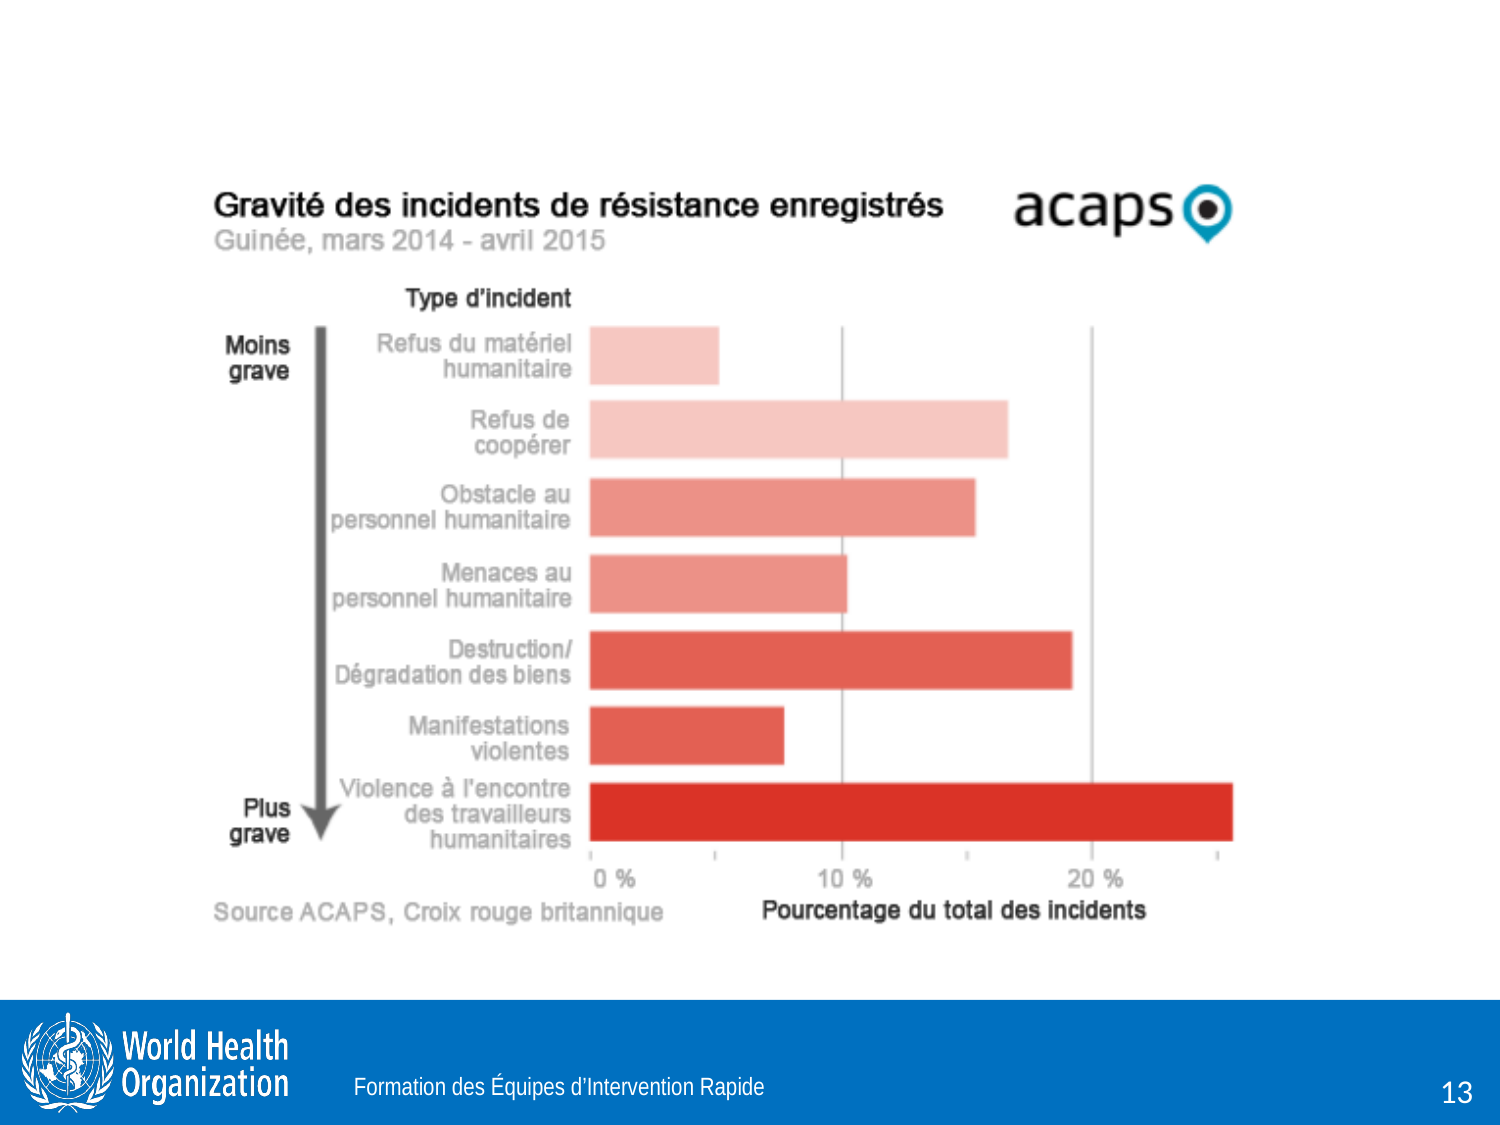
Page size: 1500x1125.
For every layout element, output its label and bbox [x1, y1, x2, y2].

list [201, 175, 1301, 938]
picture [21, 1012, 288, 1113]
